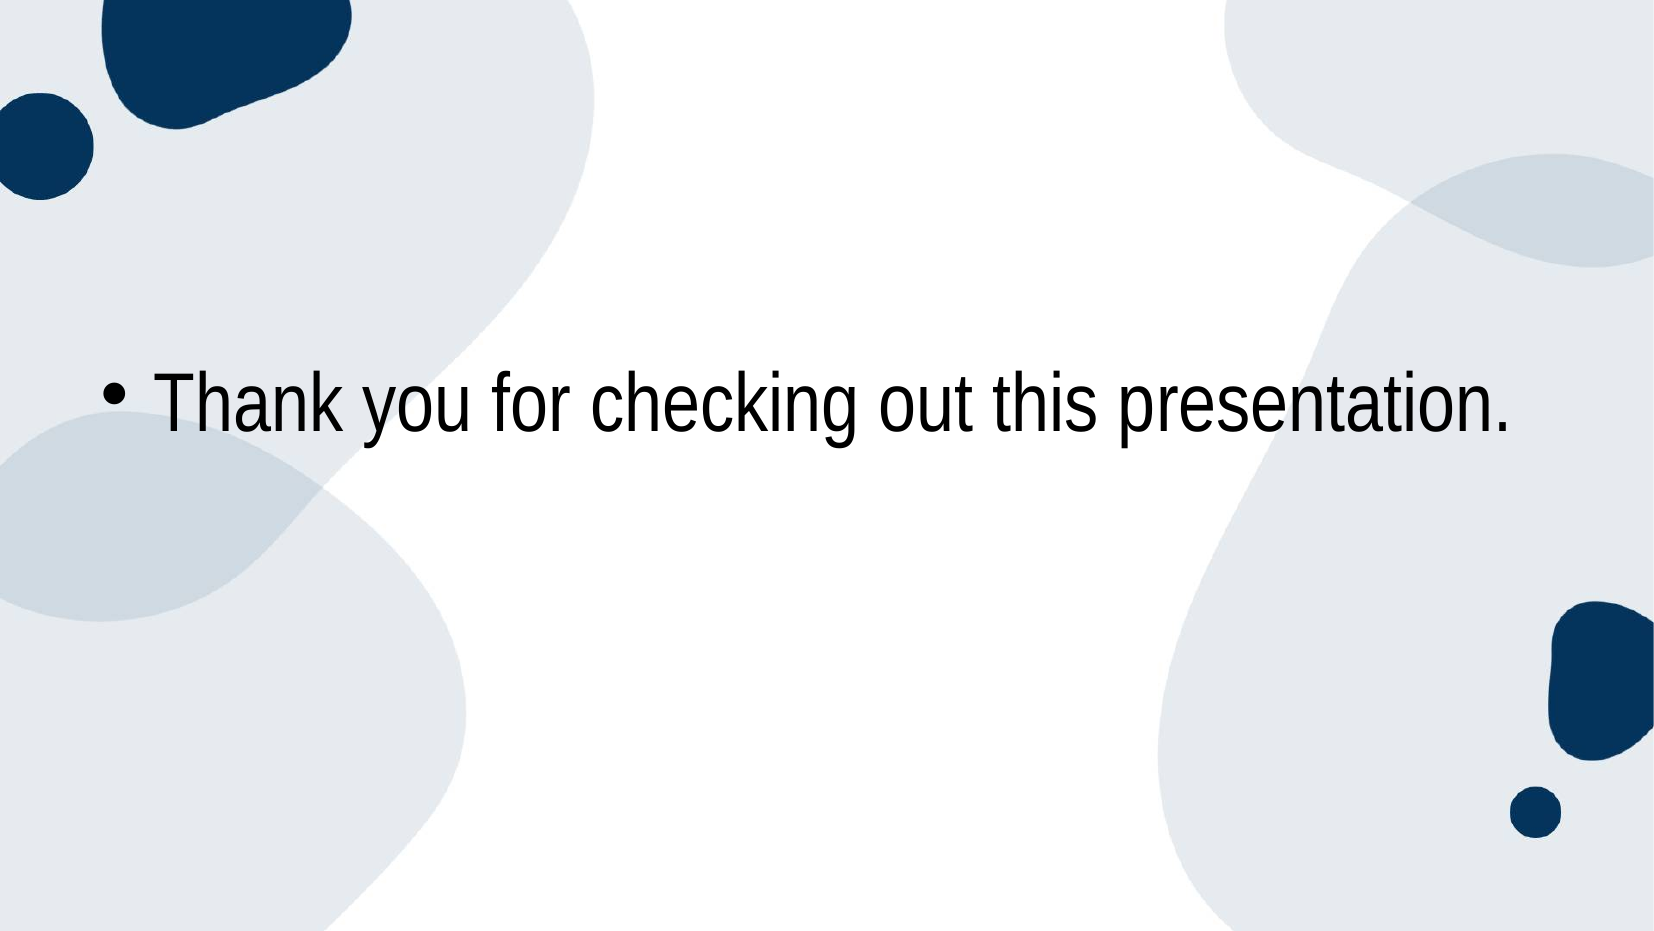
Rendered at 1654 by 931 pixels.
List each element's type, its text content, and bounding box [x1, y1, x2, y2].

picture [0, 0, 1654, 931]
list Thank you for checking out this presentation. [82, 348, 1571, 582]
